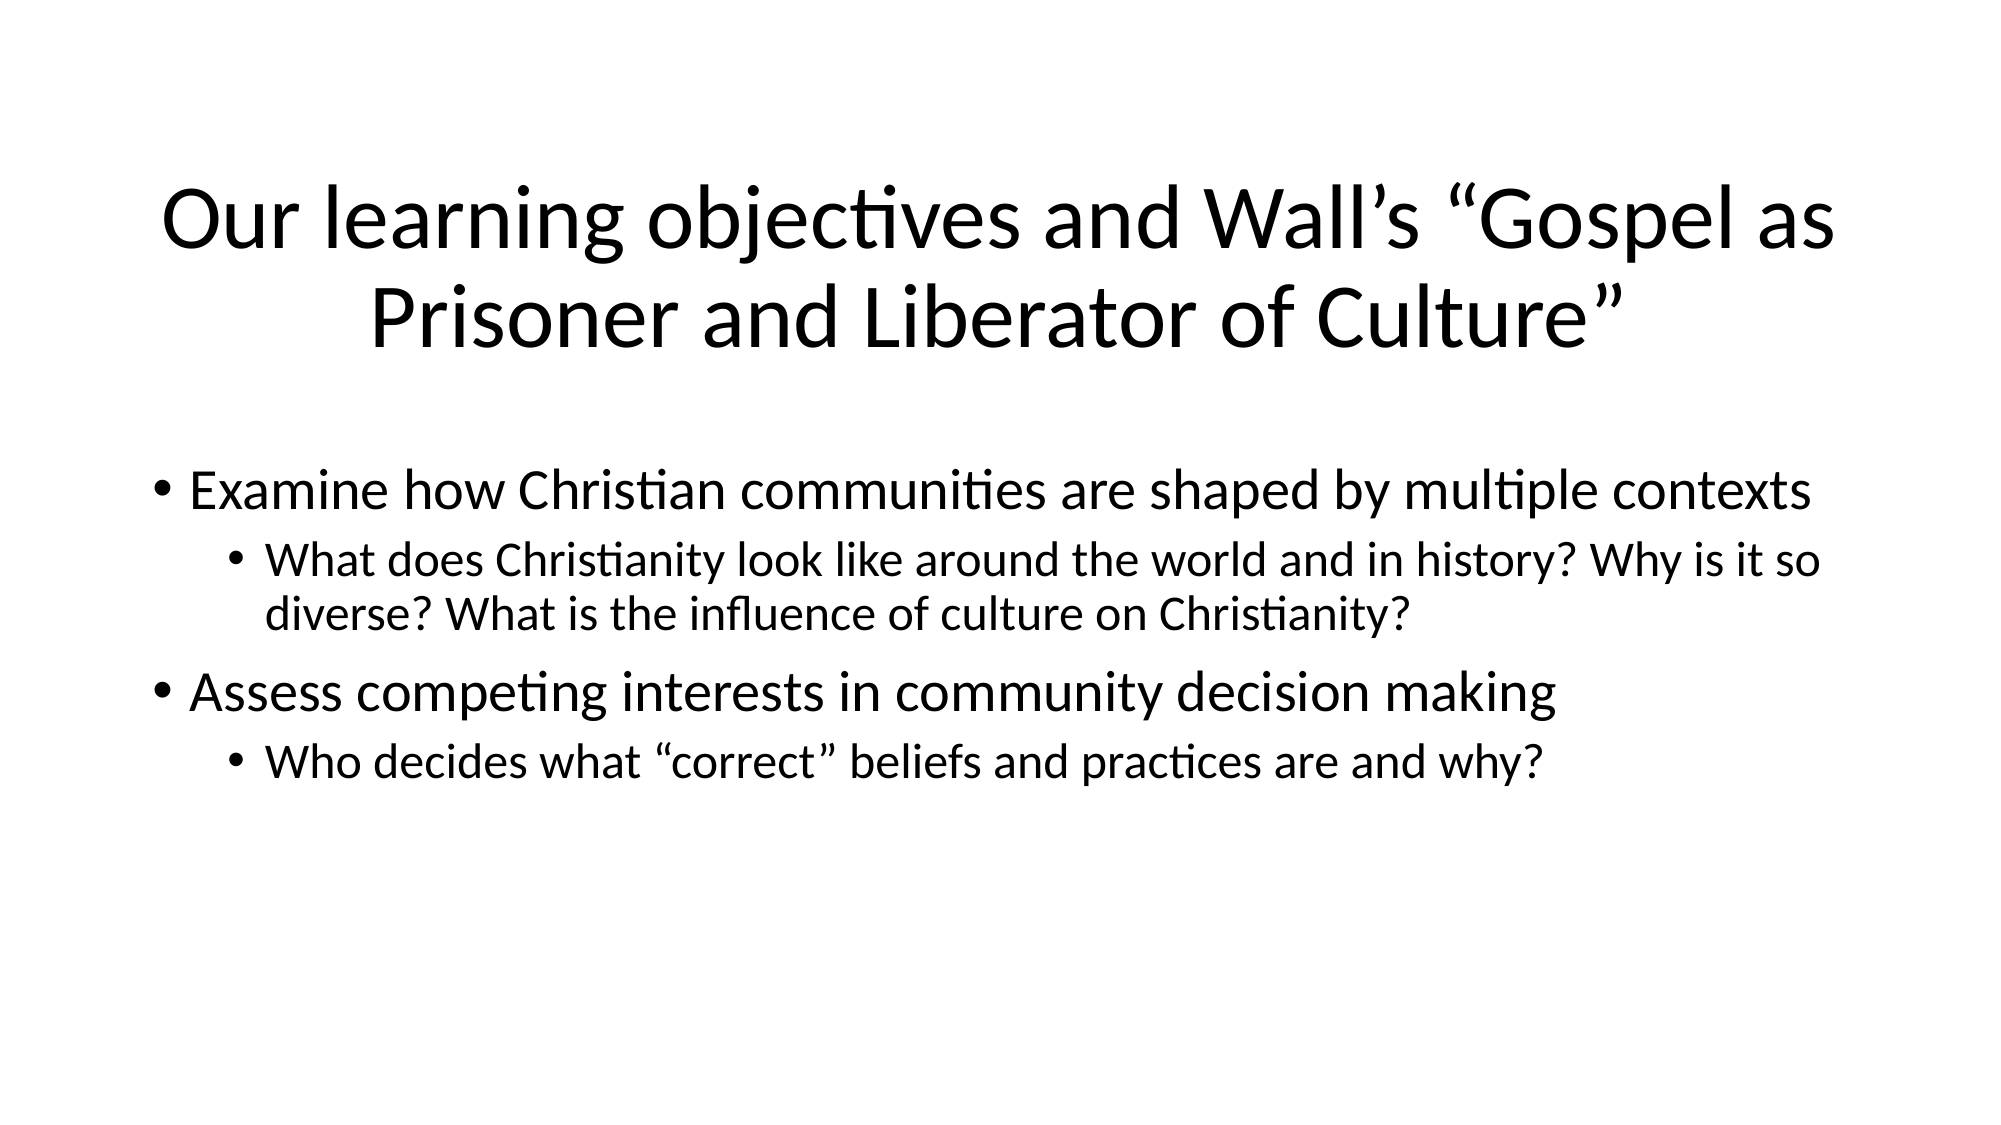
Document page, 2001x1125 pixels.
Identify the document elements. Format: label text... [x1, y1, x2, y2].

title Our learning objectives and Wall’s “Gospel as Prisoner and Liberator of Culture” [137, 59, 1863, 379]
list Examine how Christian communities are shaped by multiple contexts What does Christianity look like around the world and in history? Why is it so diverse? What is the influence of culture on Christianity? Assess competing interests in community decision making Who decides what “correct” beliefs and practices are and why? [137, 452, 1863, 1014]
